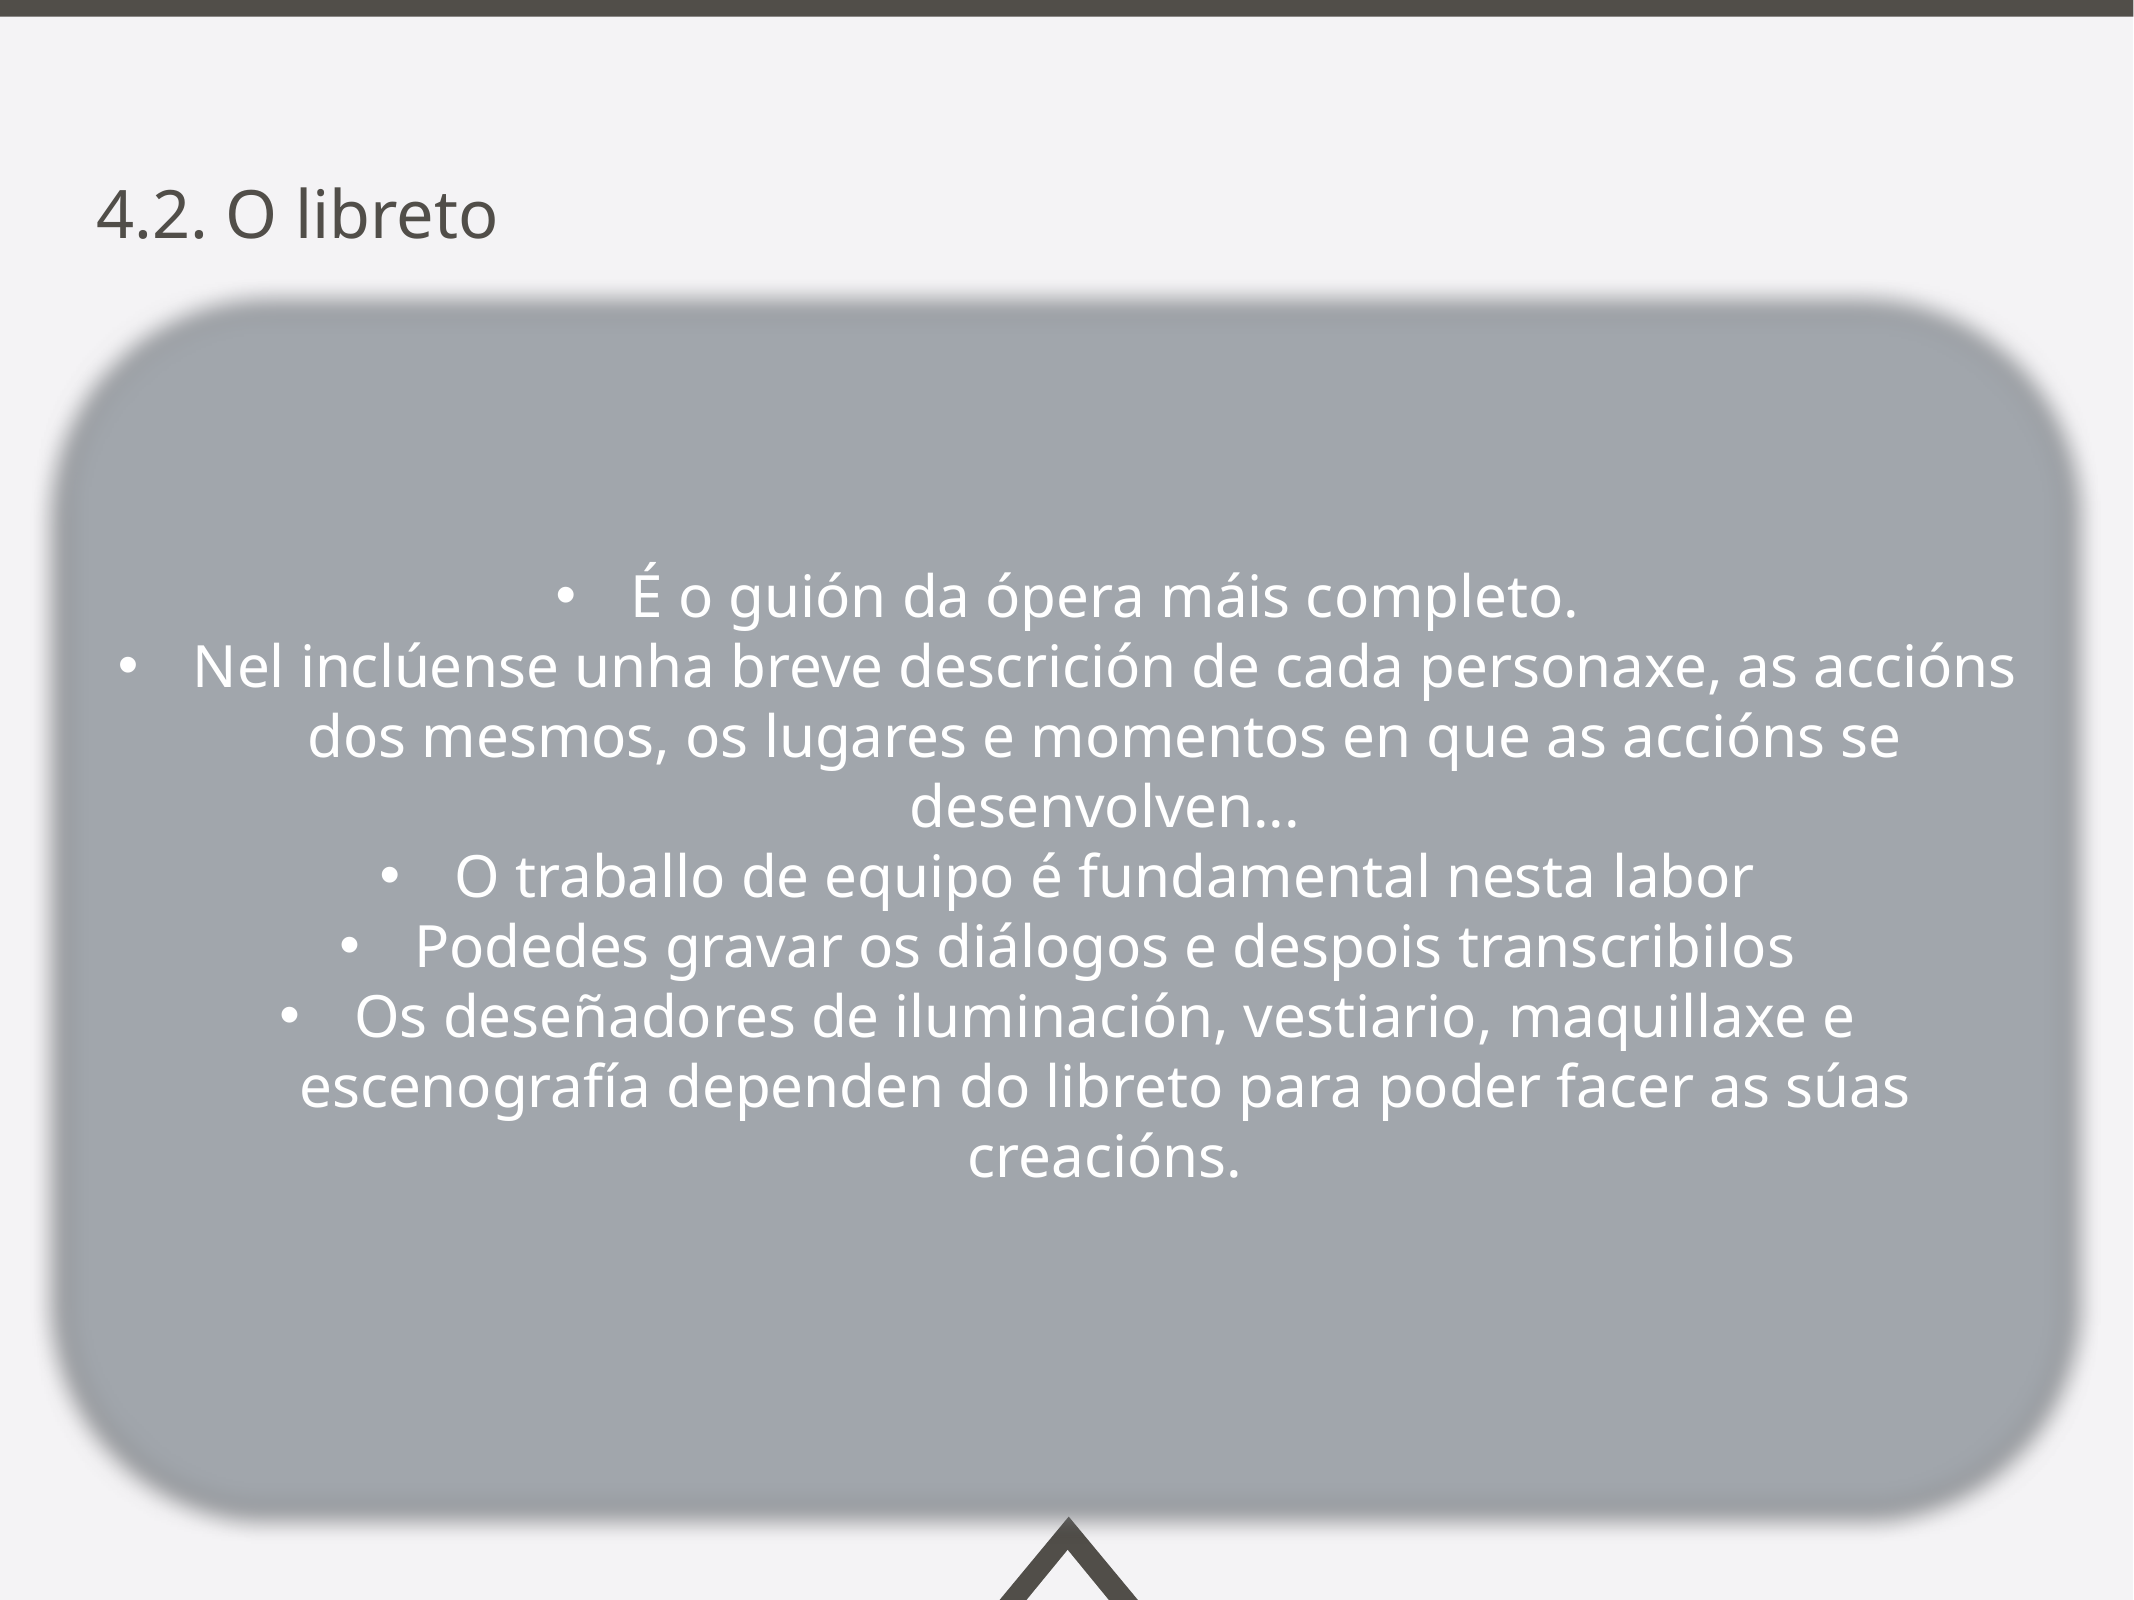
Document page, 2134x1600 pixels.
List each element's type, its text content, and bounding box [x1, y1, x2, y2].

text_box 4.2. O libreto [87, 163, 508, 261]
text_box É o guión da ópera máis completo. Nel inclúense unha breve descrición de cada personaxe, as accións dos mesmos, os lugares e momentos en que as accións se desenvolven... O traballo de equipo é fundamental nesta labor Podedes gravar os diálogos e despois transcribilos Os deseñadores de iluminación, vestiario, maquillaxe e escenografía dependen do libreto para poder facer as súas creacións. [82, 326, 2055, 1493]
